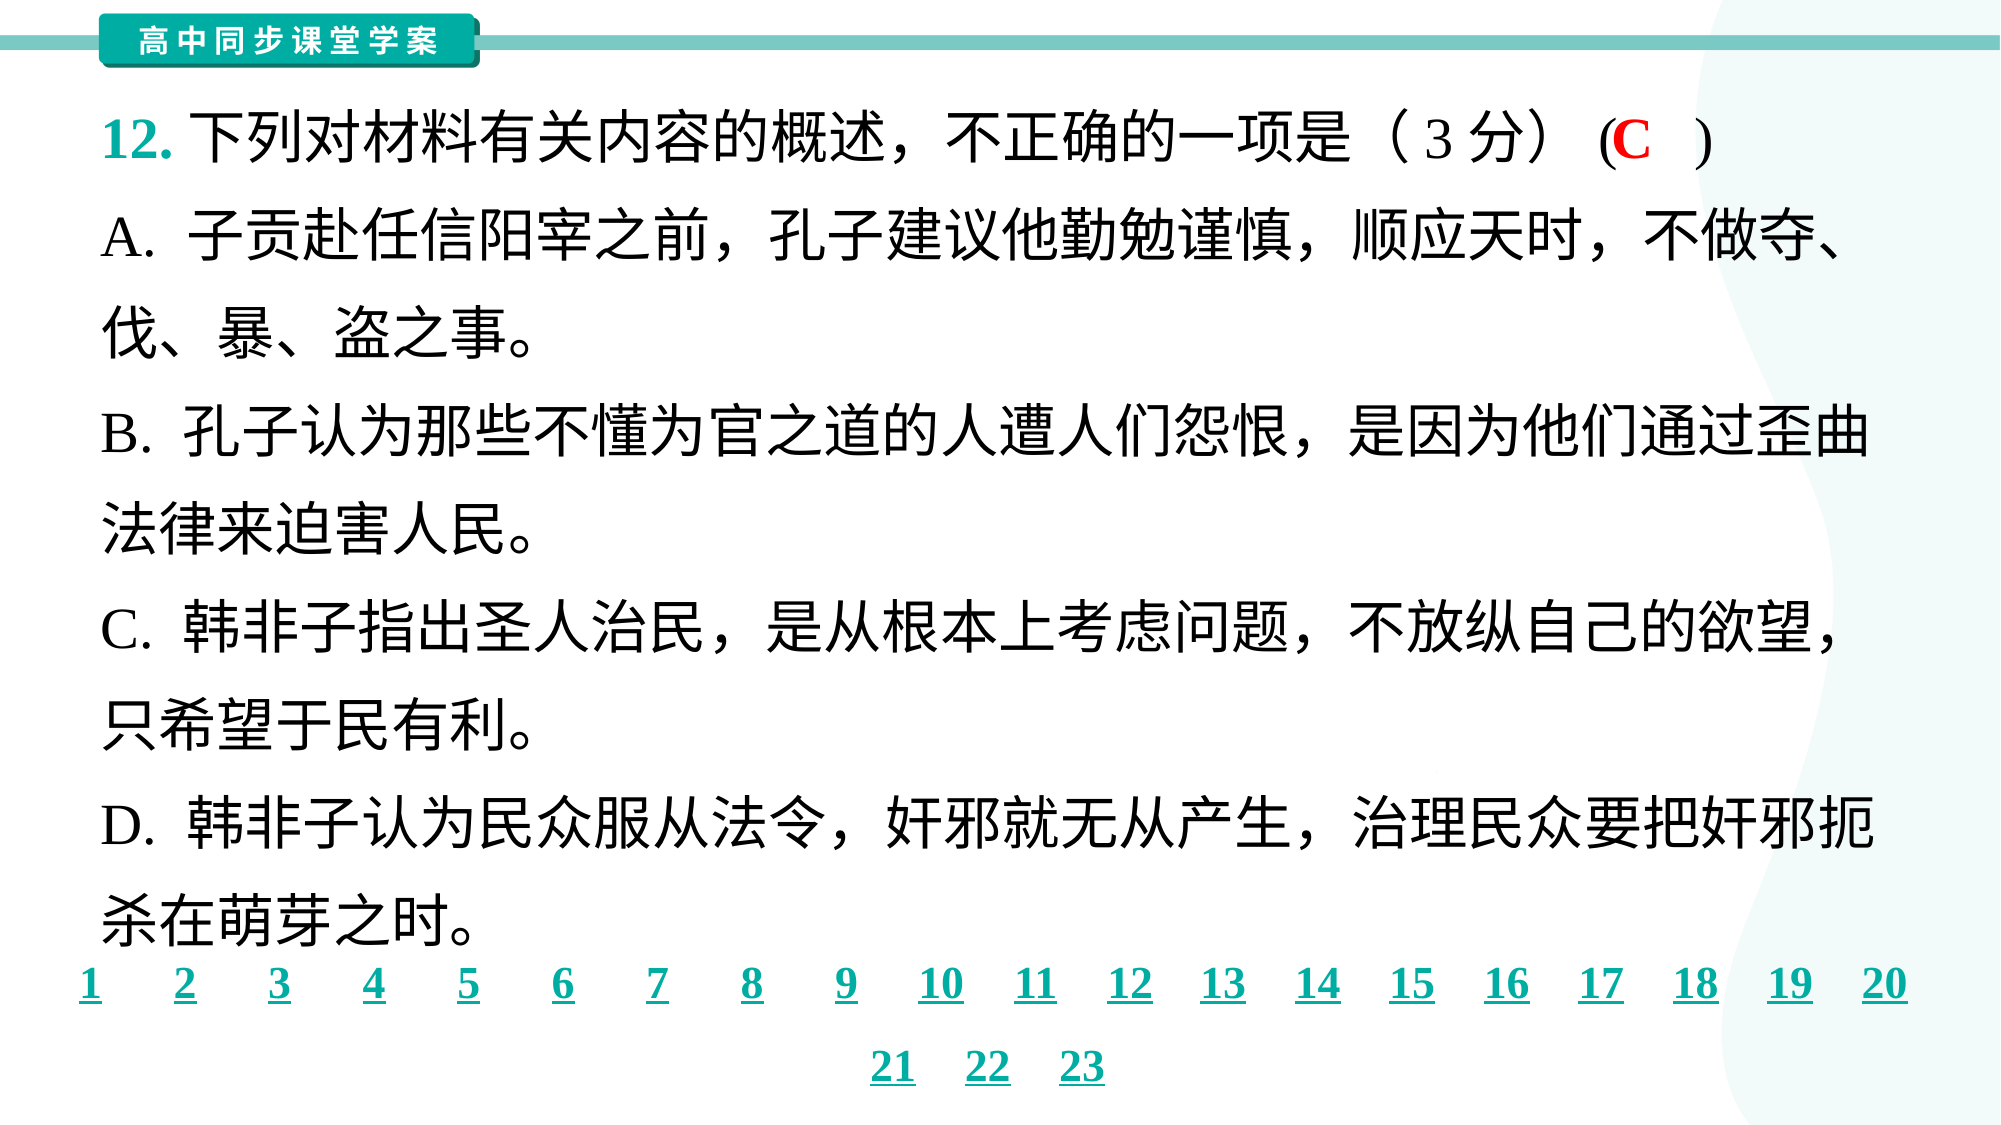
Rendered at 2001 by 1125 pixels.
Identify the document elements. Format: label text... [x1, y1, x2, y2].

text_box 12.下列对材料有关内容的概述，不正确的一项是（3分）( ) [1675, 76, 1899, 170]
text_box C [1589, 76, 1675, 170]
text_box 12.下列对材料有关内容的概述，不正确的一项是（3分）( ) [100, 76, 1589, 170]
picture [0, 0, 2000, 1125]
text_box A. 子贡赴任信阳宰之前，孔子建议他勤勉谨慎，顺应天时，不做夺、 伐、暴、盗之事。 B. 孔子认为那些不懂为官之道的人遭人们怨恨，是因为他们通过歪曲 法律来迫害人民。 C. 韩非子指出圣人治民，是从根本上考虑问题，不放纵自己的欲望， 只希望于民有利。 D. 韩非子认为民众服从法令，奸邪就无从产生，治理民众要把奸邪扼 杀在萌芽之时。 [100, 170, 1899, 954]
